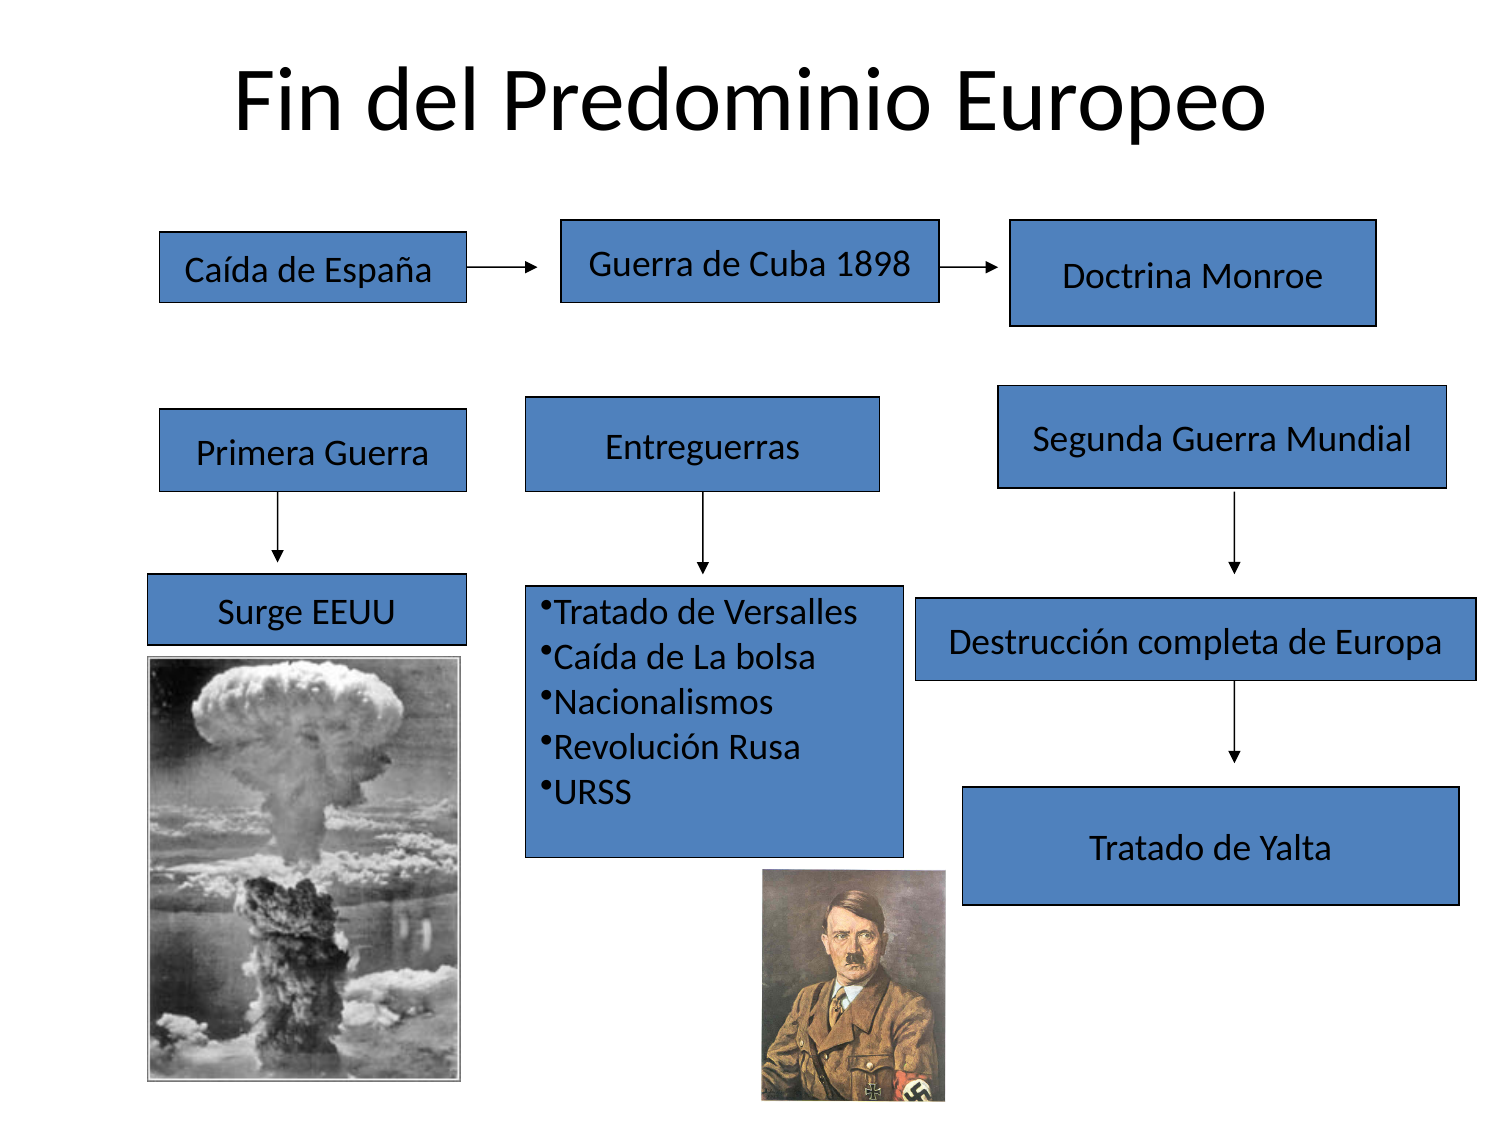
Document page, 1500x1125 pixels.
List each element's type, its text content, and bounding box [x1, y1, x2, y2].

text_box [1228, 491, 1241, 575]
picture [761, 869, 946, 1102]
text_box [696, 491, 710, 575]
text_box [271, 491, 284, 563]
text_box Destrucción completa de Europa [915, 597, 1477, 681]
text_box [939, 261, 999, 274]
text_box Surge EEUU [147, 574, 467, 646]
text_box Tratado de Yalta [962, 786, 1459, 905]
text_box Entreguerras [525, 397, 880, 492]
text_box Guerra de Cuba 1898 [560, 219, 940, 303]
text_box Tratado de Versalles Caída de La bolsa Nacionalismos Revolución Rusa URSS [525, 586, 904, 858]
text_box Caída de España [159, 231, 467, 303]
text_box Primera Guerra [159, 408, 467, 492]
picture [147, 656, 461, 1083]
text_box [466, 261, 538, 274]
text_box [1228, 680, 1241, 764]
text_box Doctrina Monroe [1009, 220, 1376, 327]
title Fin del Predominio Europeo [76, 0, 1427, 188]
text_box Segunda Guerra Mundial [998, 385, 1447, 489]
